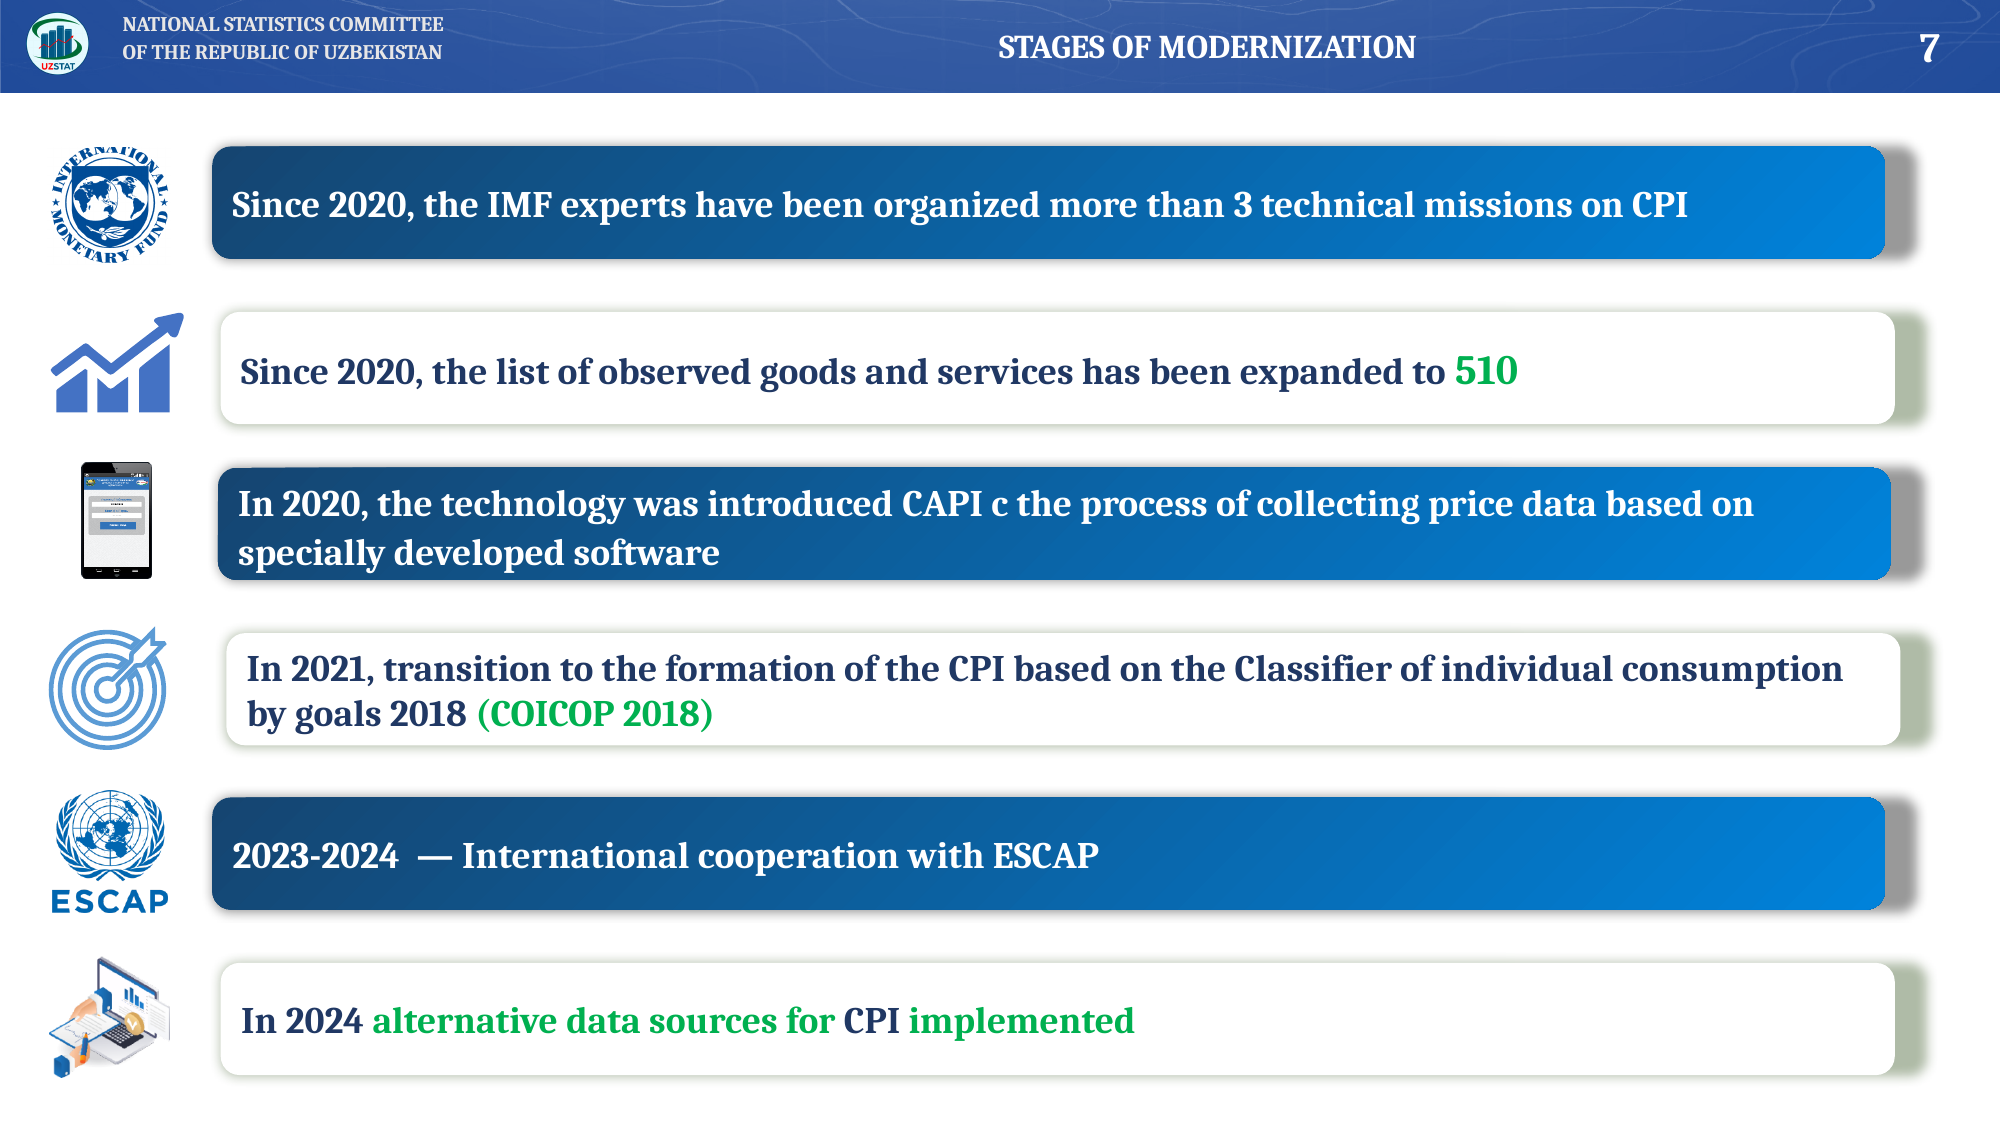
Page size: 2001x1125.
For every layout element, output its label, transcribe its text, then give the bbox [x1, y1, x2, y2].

picture [0, 0, 2000, 93]
text_box 2023-2024 — International cooperation with ESCAP [211, 796, 1886, 911]
text_box In 2020, the technology was introduced CAPI c the process of collecting price data based on specially developed software [216, 466, 1892, 581]
picture [47, 147, 171, 265]
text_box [81, 462, 152, 579]
picture [52, 790, 168, 913]
text_box Since 2020, the list of observed goods and services has been expanded to 510 [219, 310, 1896, 426]
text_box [44, 623, 166, 755]
text_box In 2021, transition to the formation of the CPI based on the Classifier of individual consumption by goals 2018 (COICOP 2018) [225, 632, 1902, 747]
picture [49, 953, 170, 1078]
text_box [48, 312, 185, 413]
text_box Since 2020, the IMF experts have been organized more than 3 technical missions on CPI [211, 145, 1886, 260]
text_box In 2024 alternative data sources for CPI implemented [219, 961, 1896, 1077]
